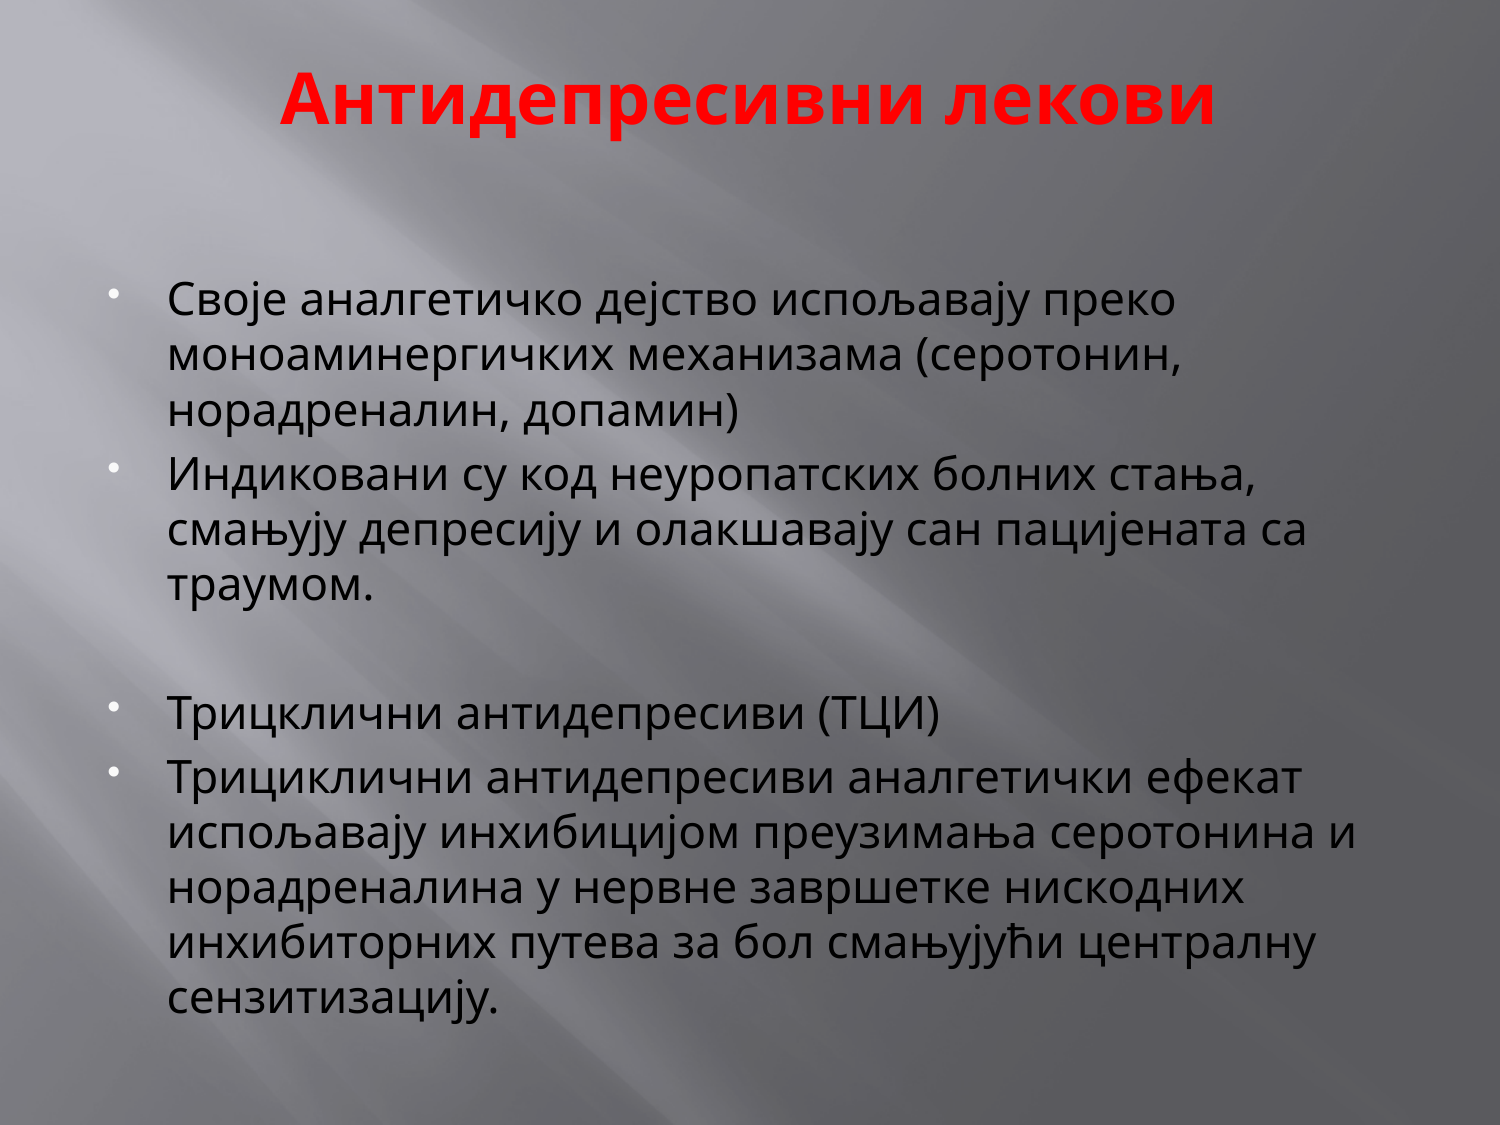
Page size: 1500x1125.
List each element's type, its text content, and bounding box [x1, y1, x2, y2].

title Антидепресивни лекови [75, 45, 1425, 233]
list Своје аналгетичко дејство испољавају преко моноаминергичких механизама (серотонин, норадреналин, допамин) Индиковани су код неуропатских болних стања, смањују депресију и олакшавају сан пацијената са траумом. Трицклични антидепресиви (ТЦИ) Трициклични антидепресиви аналгетички ефекат испољавају инхибицијом преузимања серотонина и норадреналина у нервне завршетке нискодних инхибиторних путева за бол смањујући централну сензитизацију. [75, 262, 1425, 1035]
